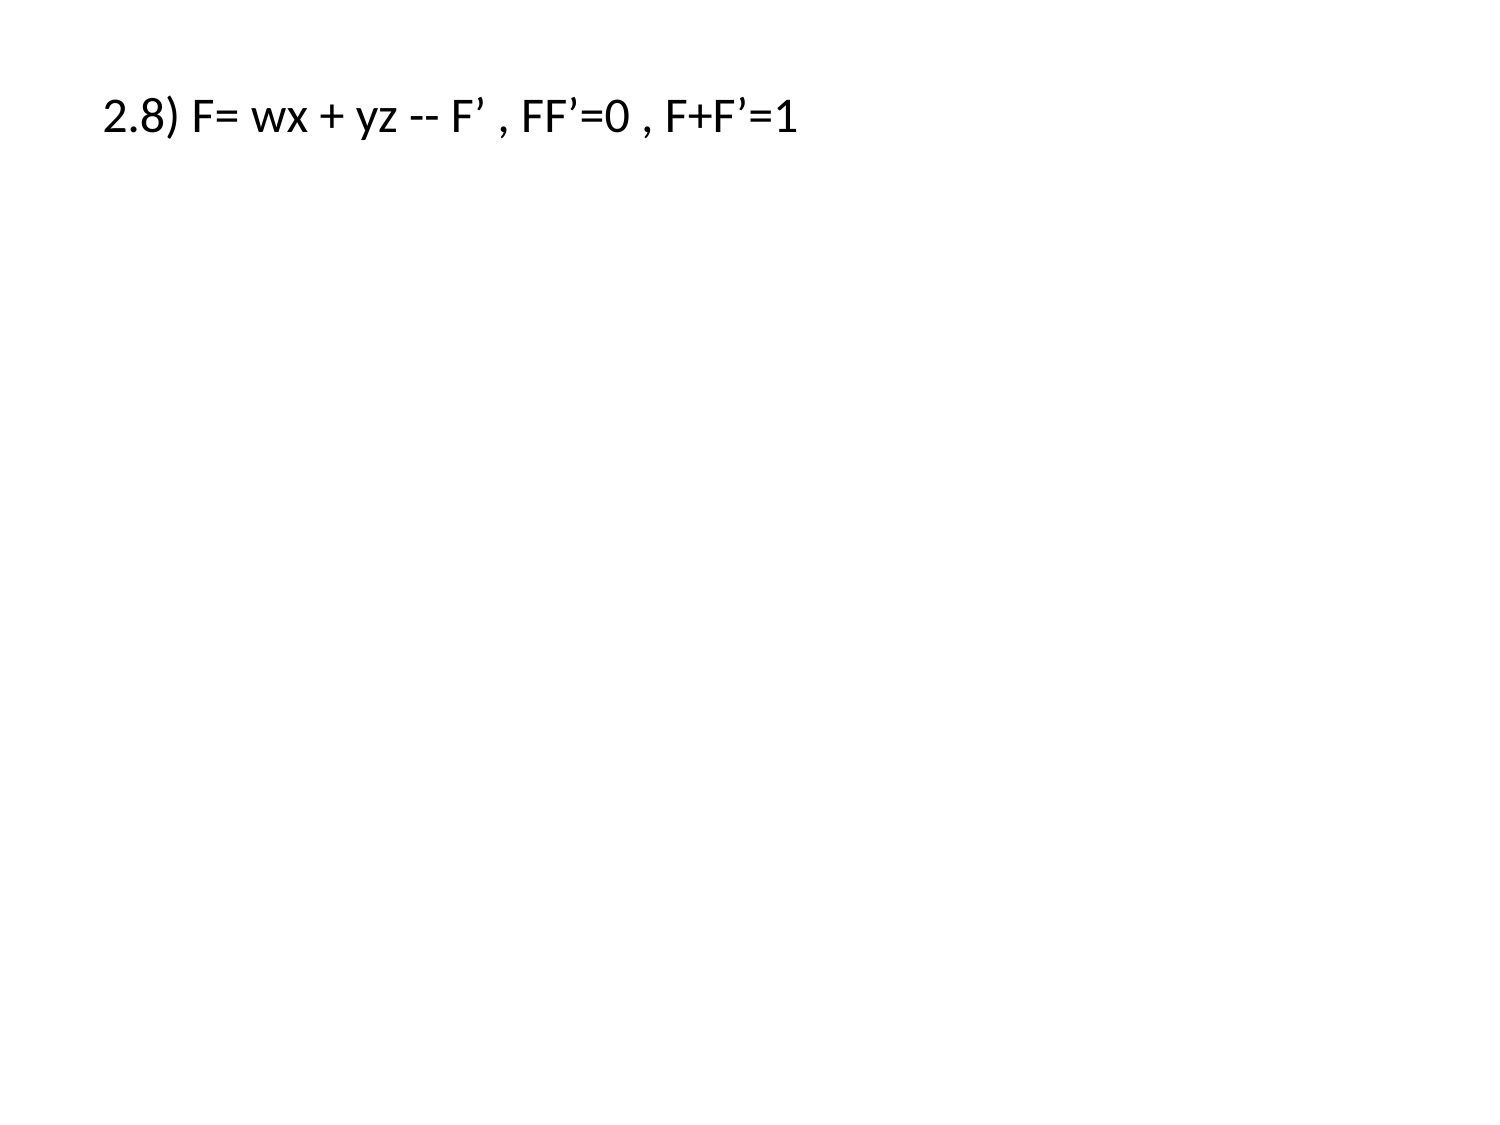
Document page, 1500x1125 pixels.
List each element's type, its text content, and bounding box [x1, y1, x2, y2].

text_box 2.8) F= wx + yz -- F’ , FF’=0 , F+F’=1 [87, 74, 888, 150]
